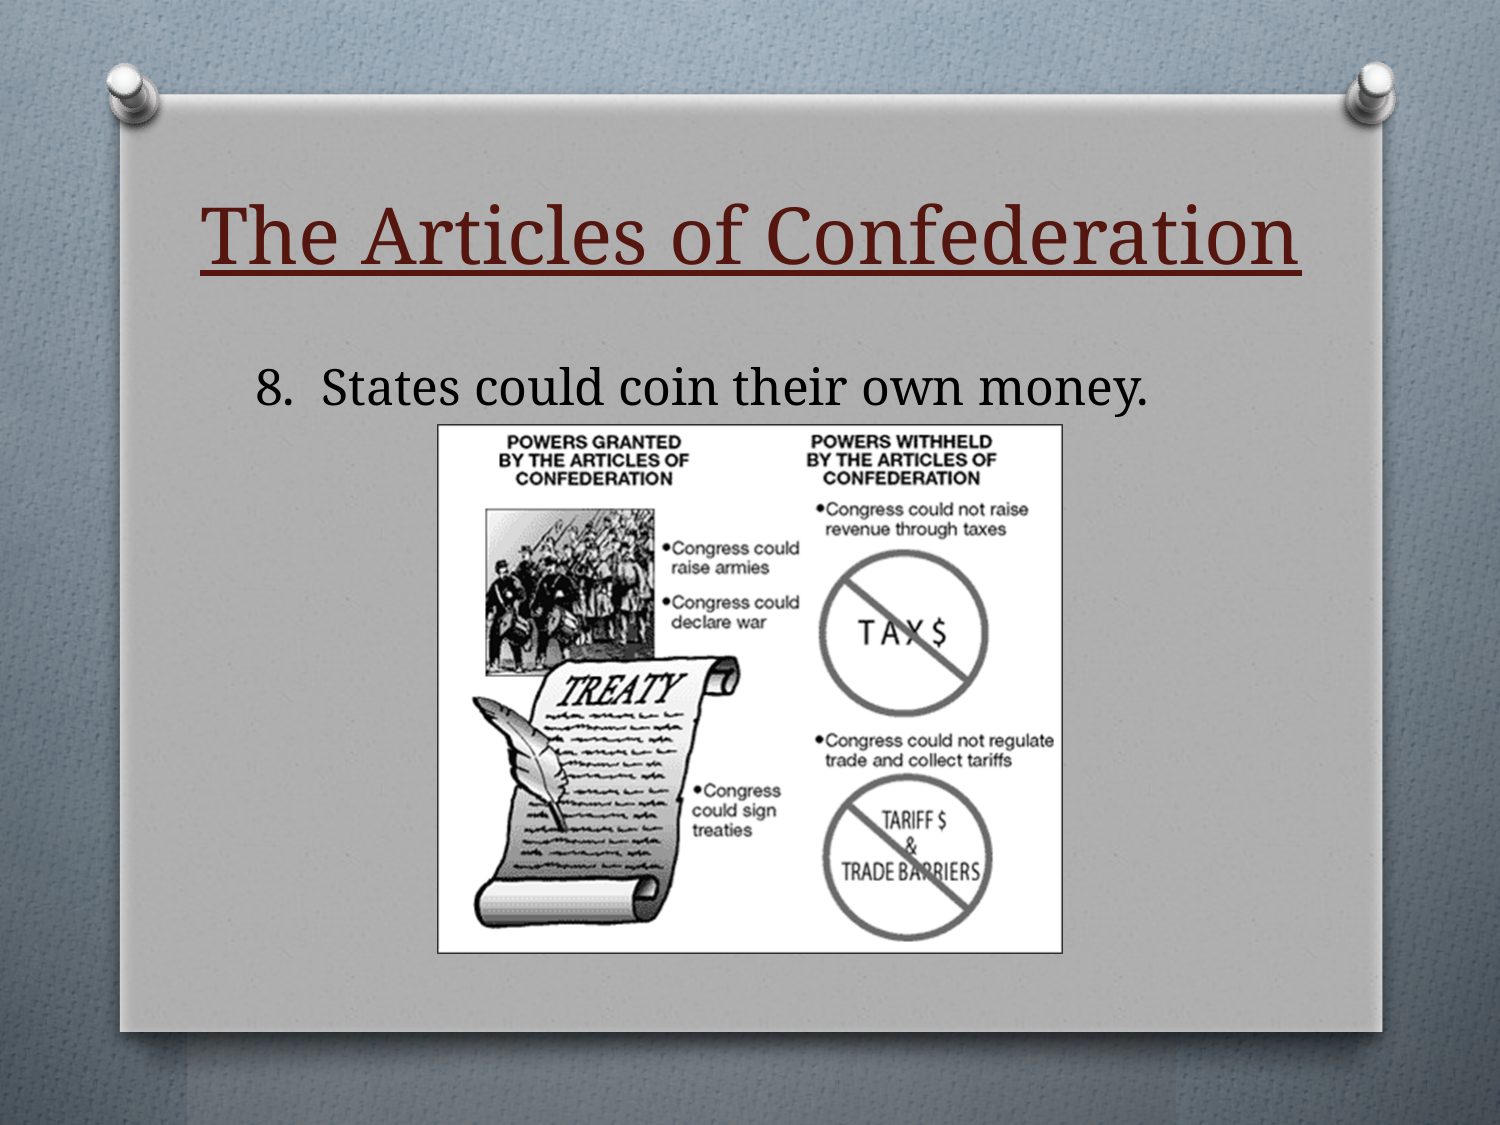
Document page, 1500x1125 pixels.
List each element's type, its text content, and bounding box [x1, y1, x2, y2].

picture [75, 29, 198, 153]
picture [437, 424, 1063, 954]
title The Articles of Confederation [179, 134, 1323, 332]
list 8. States could coin their own money. [240, 347, 1257, 939]
picture [1317, 35, 1439, 156]
